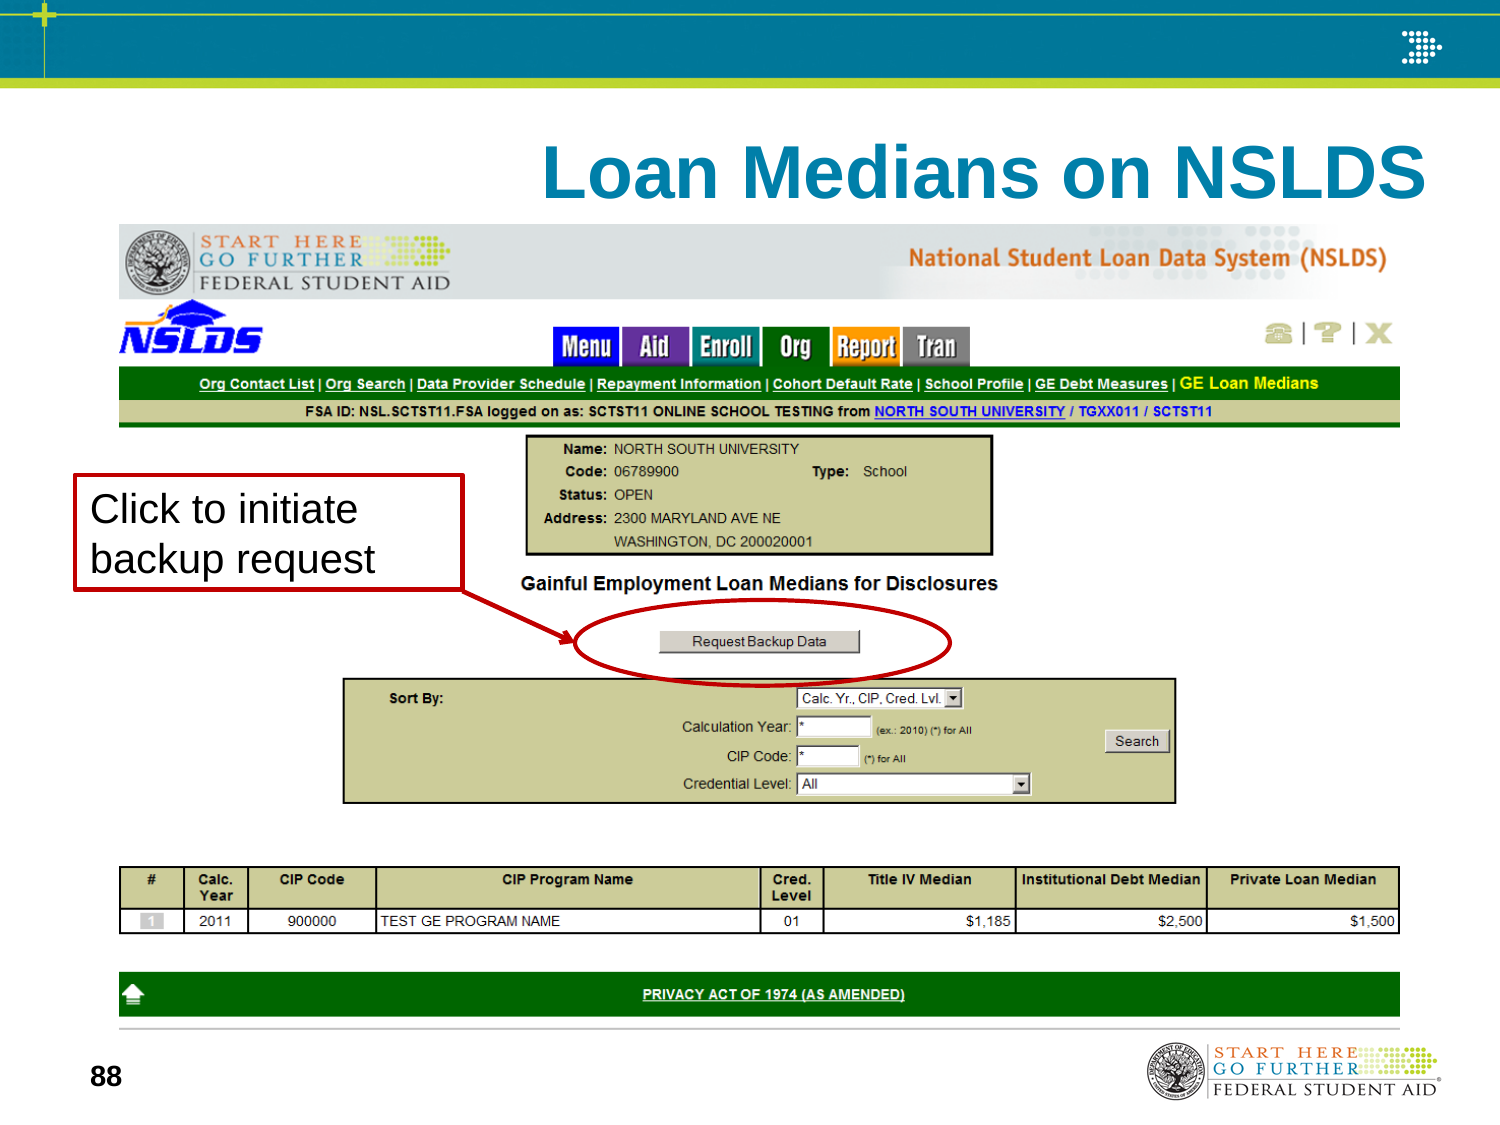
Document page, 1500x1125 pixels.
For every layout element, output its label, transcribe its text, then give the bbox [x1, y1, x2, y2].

slide_number 88 [74, 1049, 388, 1125]
picture [0, 78, 1500, 1125]
picture [0, 3, 1500, 26]
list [119, 224, 1401, 1039]
picture [1424, 32, 1428, 42]
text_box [462, 590, 576, 644]
title Loan Medians on NSLDS [56, 112, 1444, 226]
text_box Click to initiate backup request [74, 474, 114, 590]
